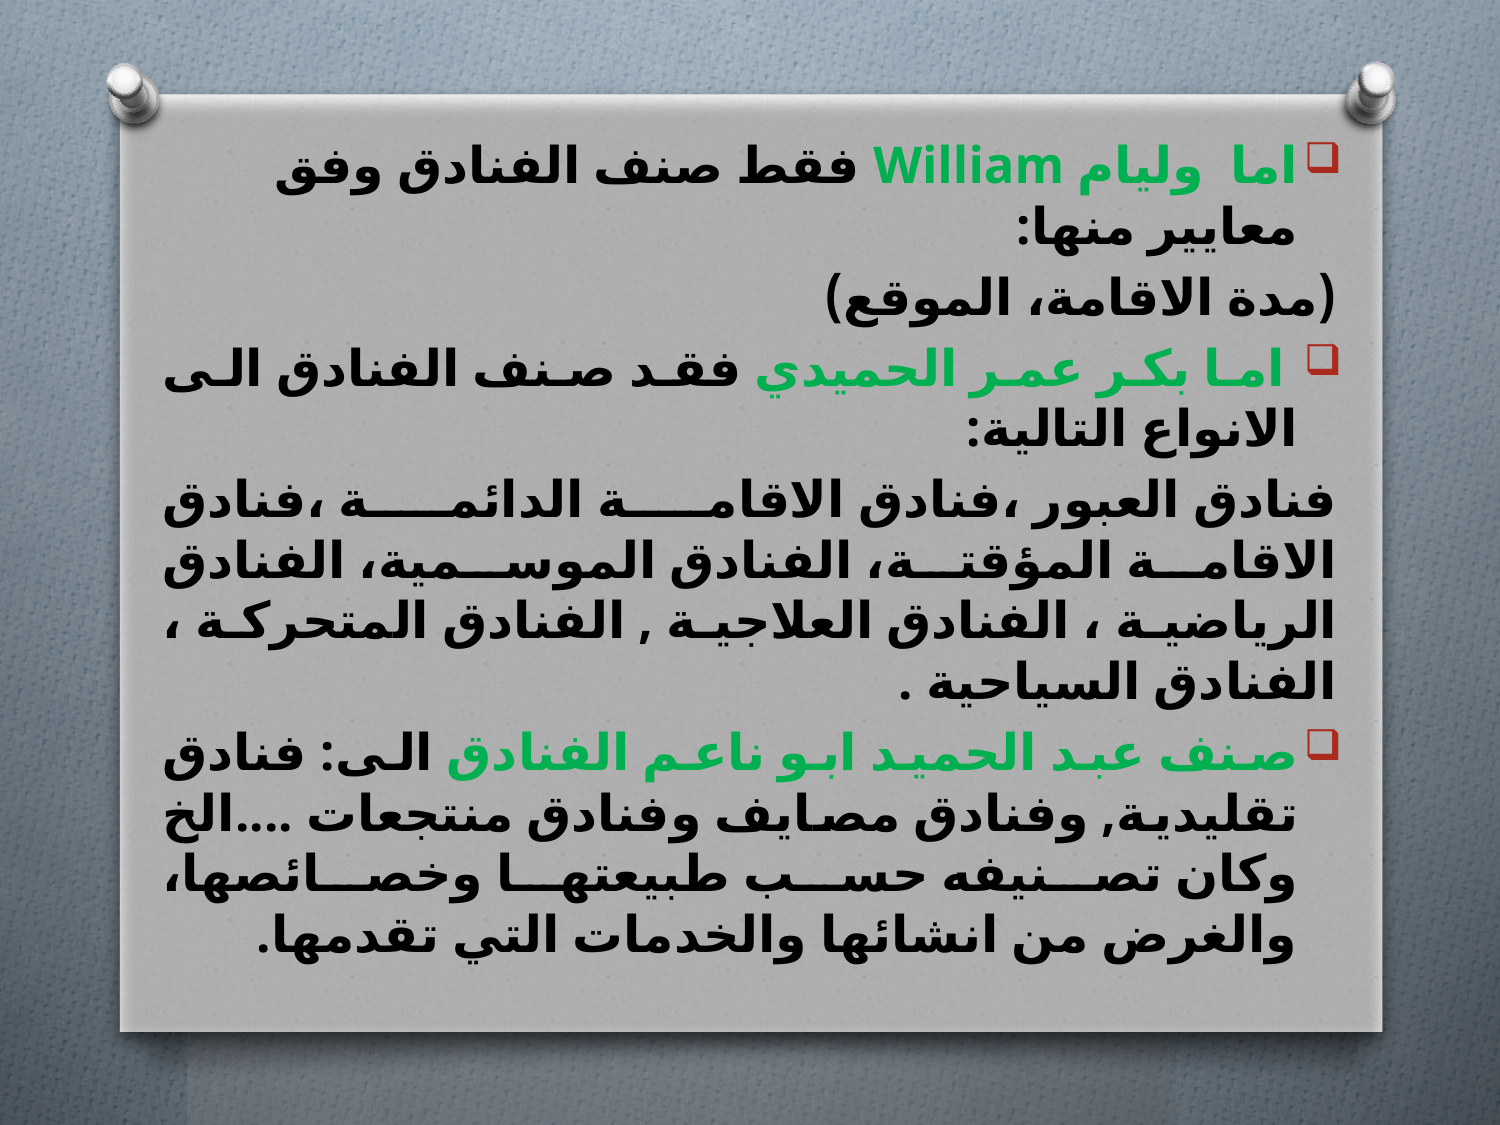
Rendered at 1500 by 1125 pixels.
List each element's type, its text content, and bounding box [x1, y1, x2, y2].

picture [75, 29, 198, 147]
list اما وليام William فقط صنف الفنادق وفق معايير منها: (مدة الاقامة، الموقع) اما بكر عمر الحميدي فقد صنف الفنادق الى الانواع التالية: فنادق العبور ،فنادق الاقامة الدائمة ،فنادق الاقامة المؤقتة، الفنادق الموسمية، الفنادق الرياضية ، الفنادق العلاجية , الفنادق المتحركة ، الفنادق السياحية . صنف عبد الحميد ابو ناعم الفنادق الى: فنادق تقليدية, وفنادق مصايف وفنادق منتجعات ....الخ وكان تصنيفه حسب طبيعتها وخصائصها، والغرض من انشائها والخدمات التي تقدمها. [147, 125, 1353, 1000]
picture [1317, 35, 1439, 156]
